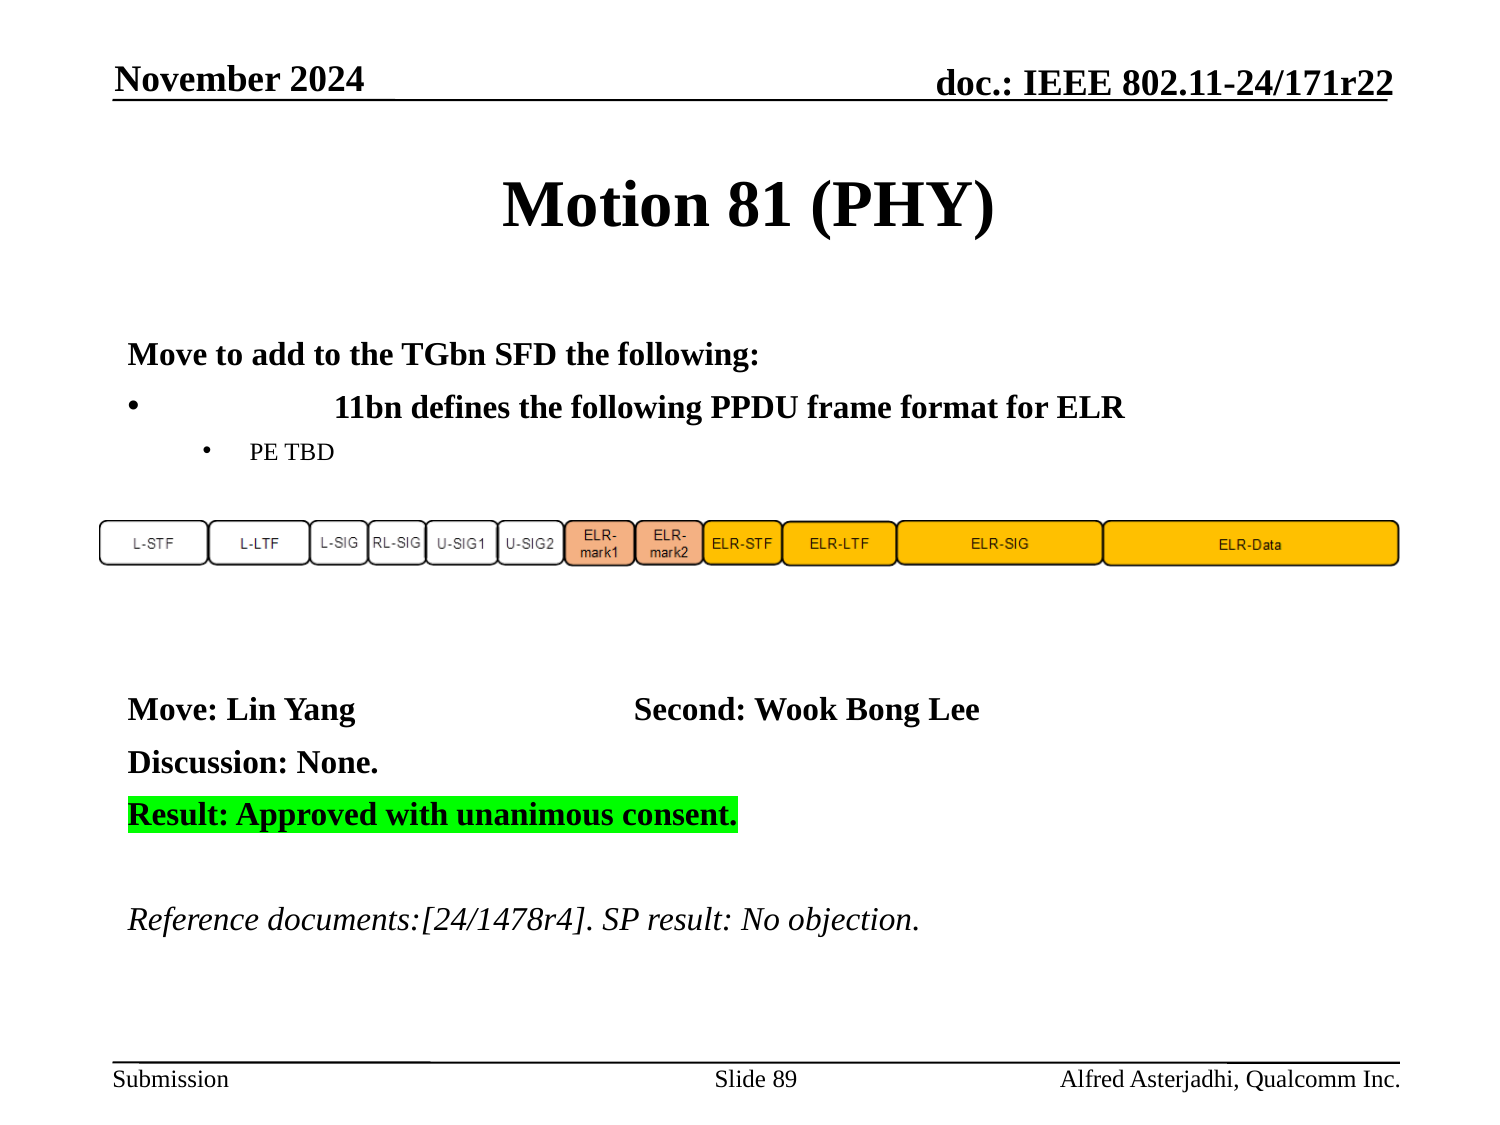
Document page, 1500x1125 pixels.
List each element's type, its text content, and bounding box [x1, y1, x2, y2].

list Move to add to the TGbn SFD the following: 11bn defines the following PPDU frame format for ELR PE TBD Move: Lin Yang Second: Wook Bong Lee Discussion: None. Result: Approved with unanimous consent. Reference documents:[24/1478r4]. SP result: No objection. [112, 577, 1388, 1000]
title Motion 81 (PHY) [112, 112, 1388, 288]
picture [99, 520, 1401, 568]
list Move to add to the TGbn SFD the following: 11bn defines the following PPDU frame format for ELR PE TBD Move: Lin Yang Second: Wook Bong Lee Discussion: None. Result: Approved with unanimous consent. Reference documents:[24/1478r4]. SP result: No objection. [112, 324, 1388, 519]
footer Alfred Asterjadhi, Qualcomm Inc. [878, 1061, 1402, 1093]
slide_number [114, 54, 423, 100]
slide_number Slide 89 [712, 1061, 800, 1123]
